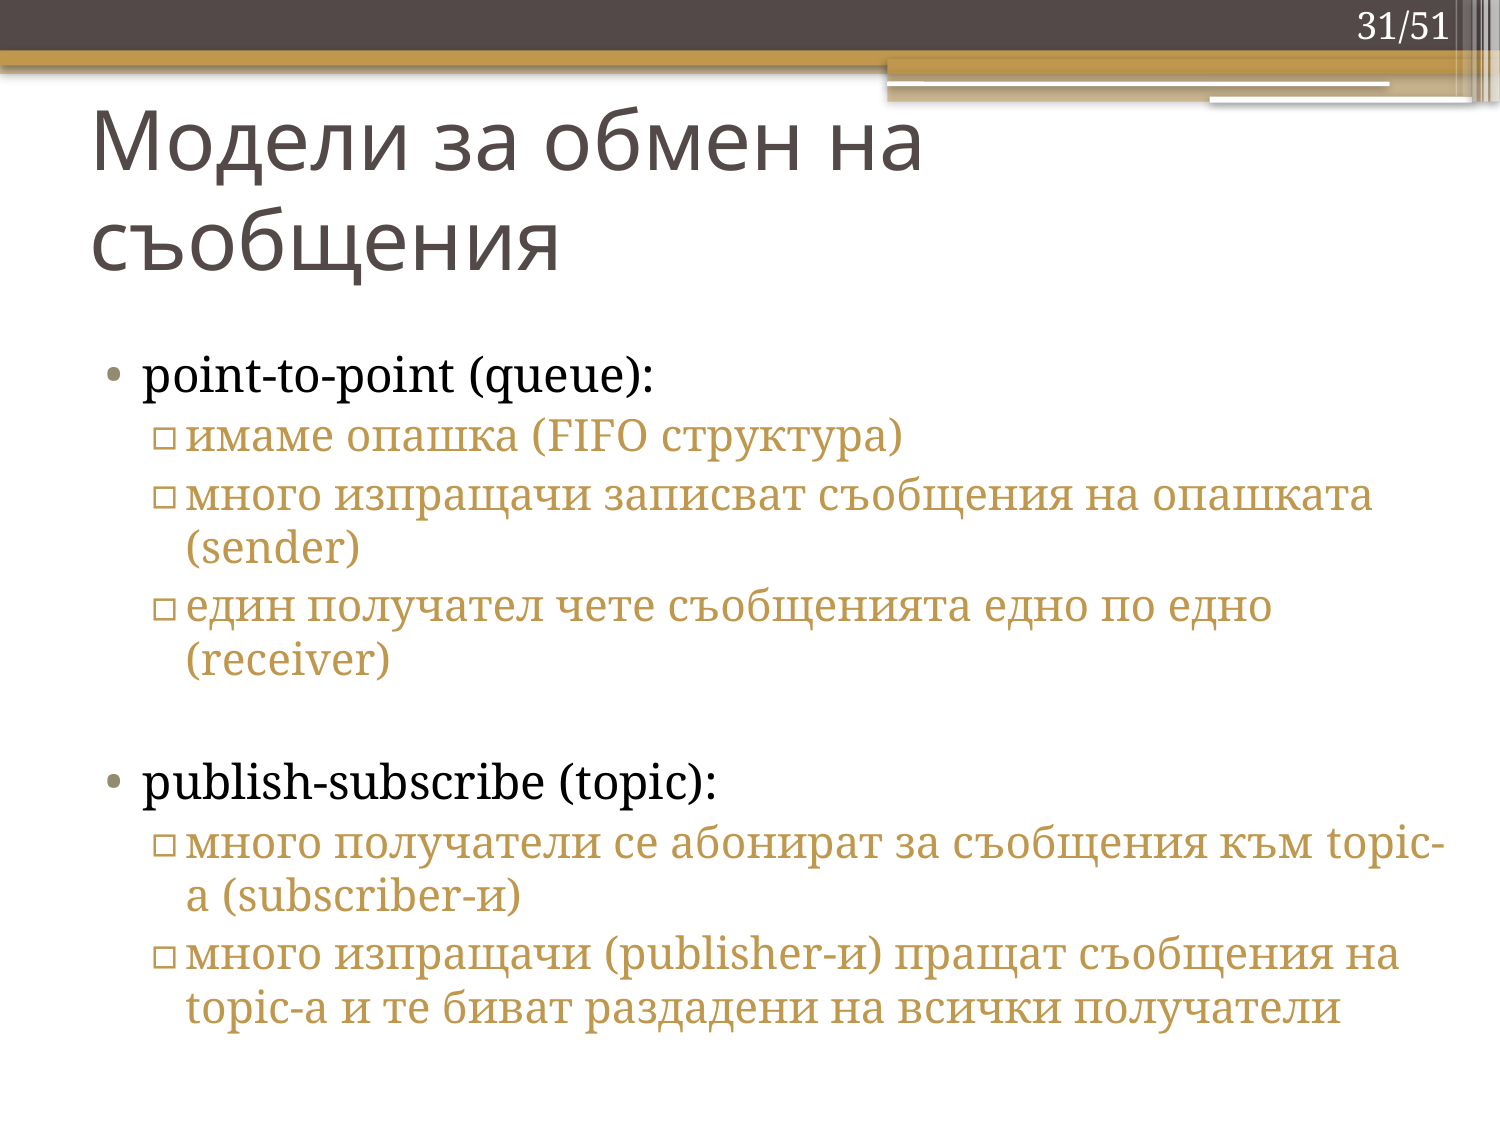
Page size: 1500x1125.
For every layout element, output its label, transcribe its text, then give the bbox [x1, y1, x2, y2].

title Модели за обмен на съобщения [75, 99, 1425, 275]
slide_number 31/51 [1299, 0, 1466, 61]
list point-to-point (queue): имаме опашка (FIFO структура) много изпращачи записват съобщения на опашката (sender) един получател чете съобщенията едно по едно (receiver) publish-subscribe (topic): много получатели се абонират за съобщения към topic-а (subscriber-и) много изпращачи (publisher-и) пращат съобщения на topic-a и те биват раздадени на всички получатели [75, 337, 1475, 1050]
